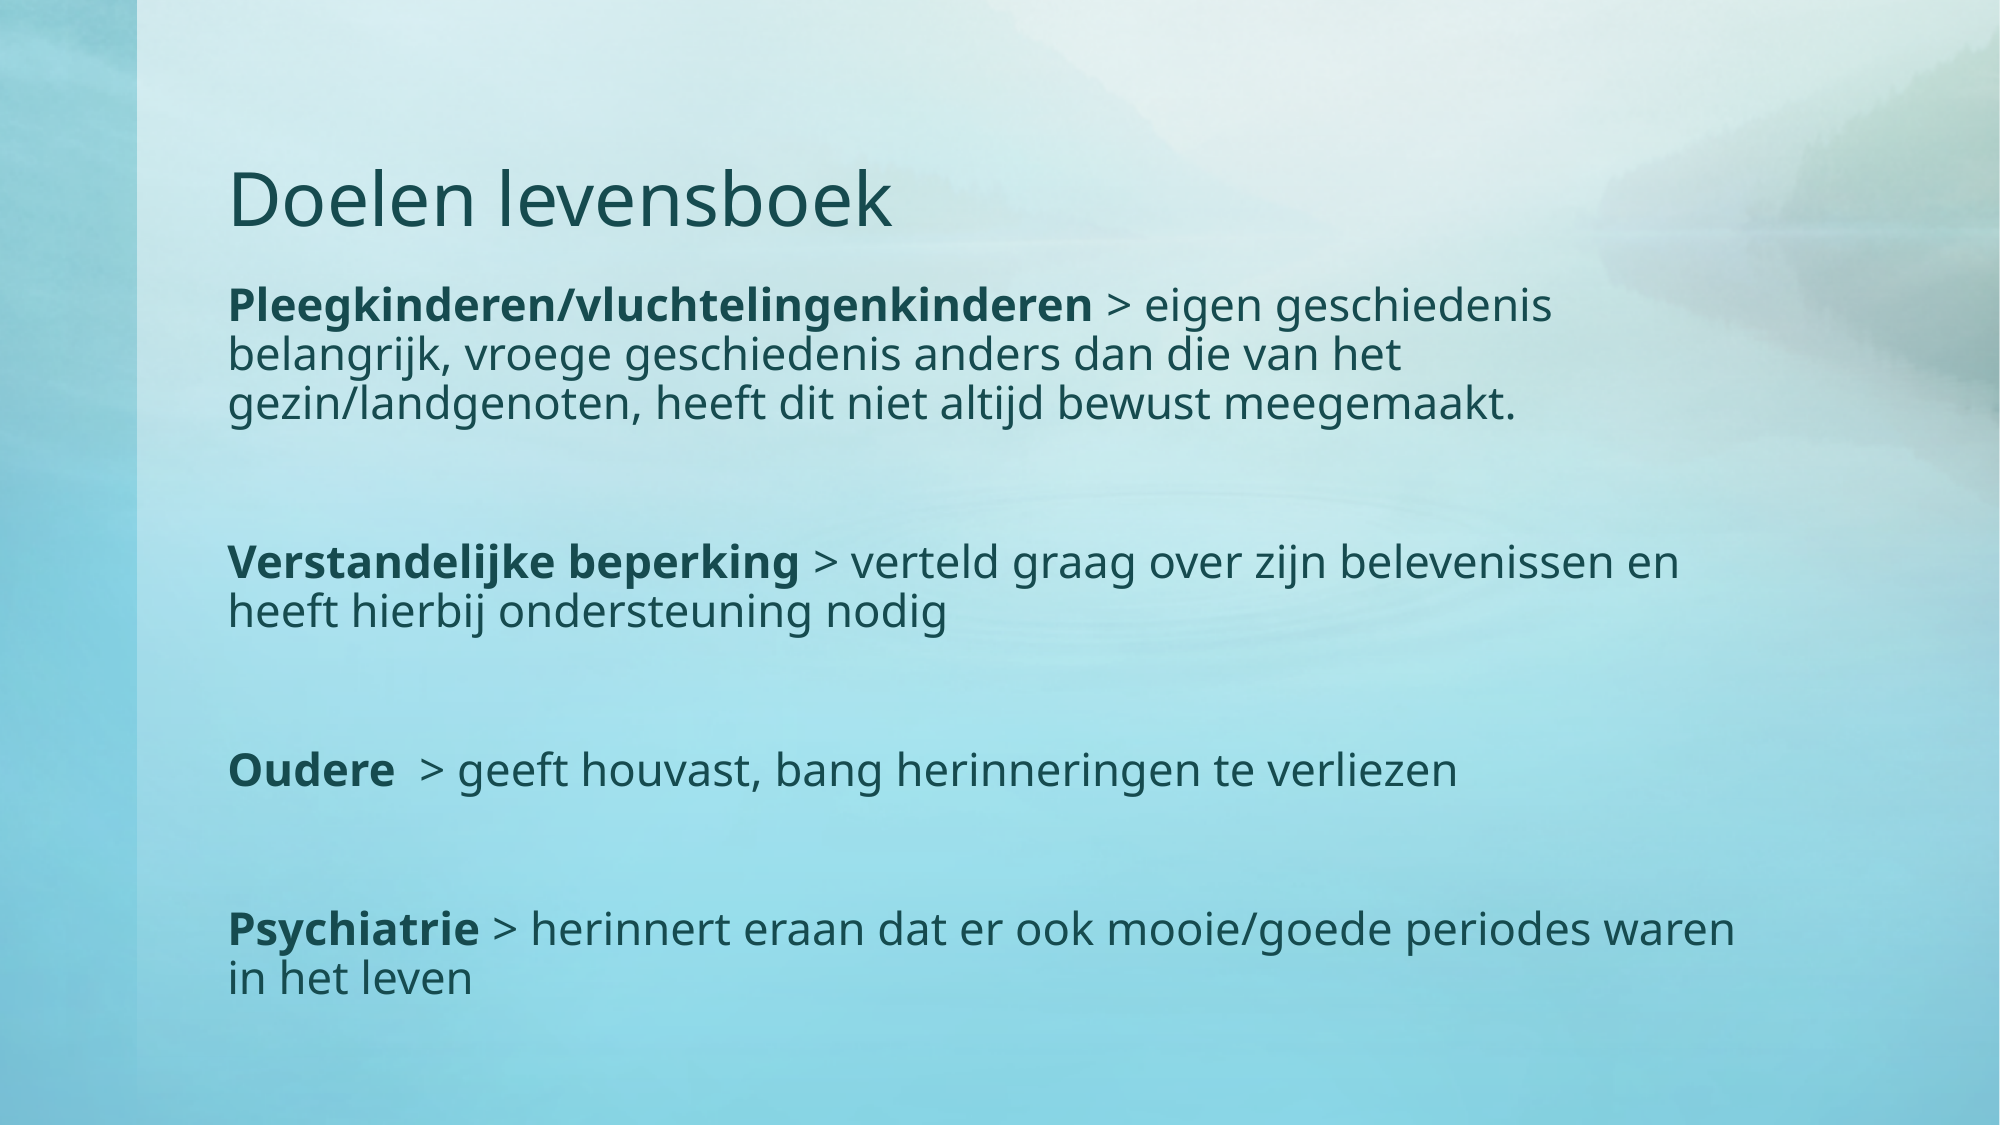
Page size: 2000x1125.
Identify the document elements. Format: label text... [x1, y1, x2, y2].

title Doelen levensboek [212, 62, 1788, 250]
list Pleegkinderen/vluchtelingenkinderen > eigen geschiedenis belangrijk, vroege geschiedenis anders dan die van het gezin/landgenoten, heeft dit niet altijd bewust meegemaakt. Verstandelijke beperking > verteld graag over zijn belevenissen en heeft hierbij ondersteuning nodig Oudere > geeft houvast, bang herinneringen te verliezen Psychiatrie > herinnert eraan dat er ook mooie/goede periodes waren in het leven [212, 275, 1788, 1013]
picture [0, 0, 2000, 1125]
